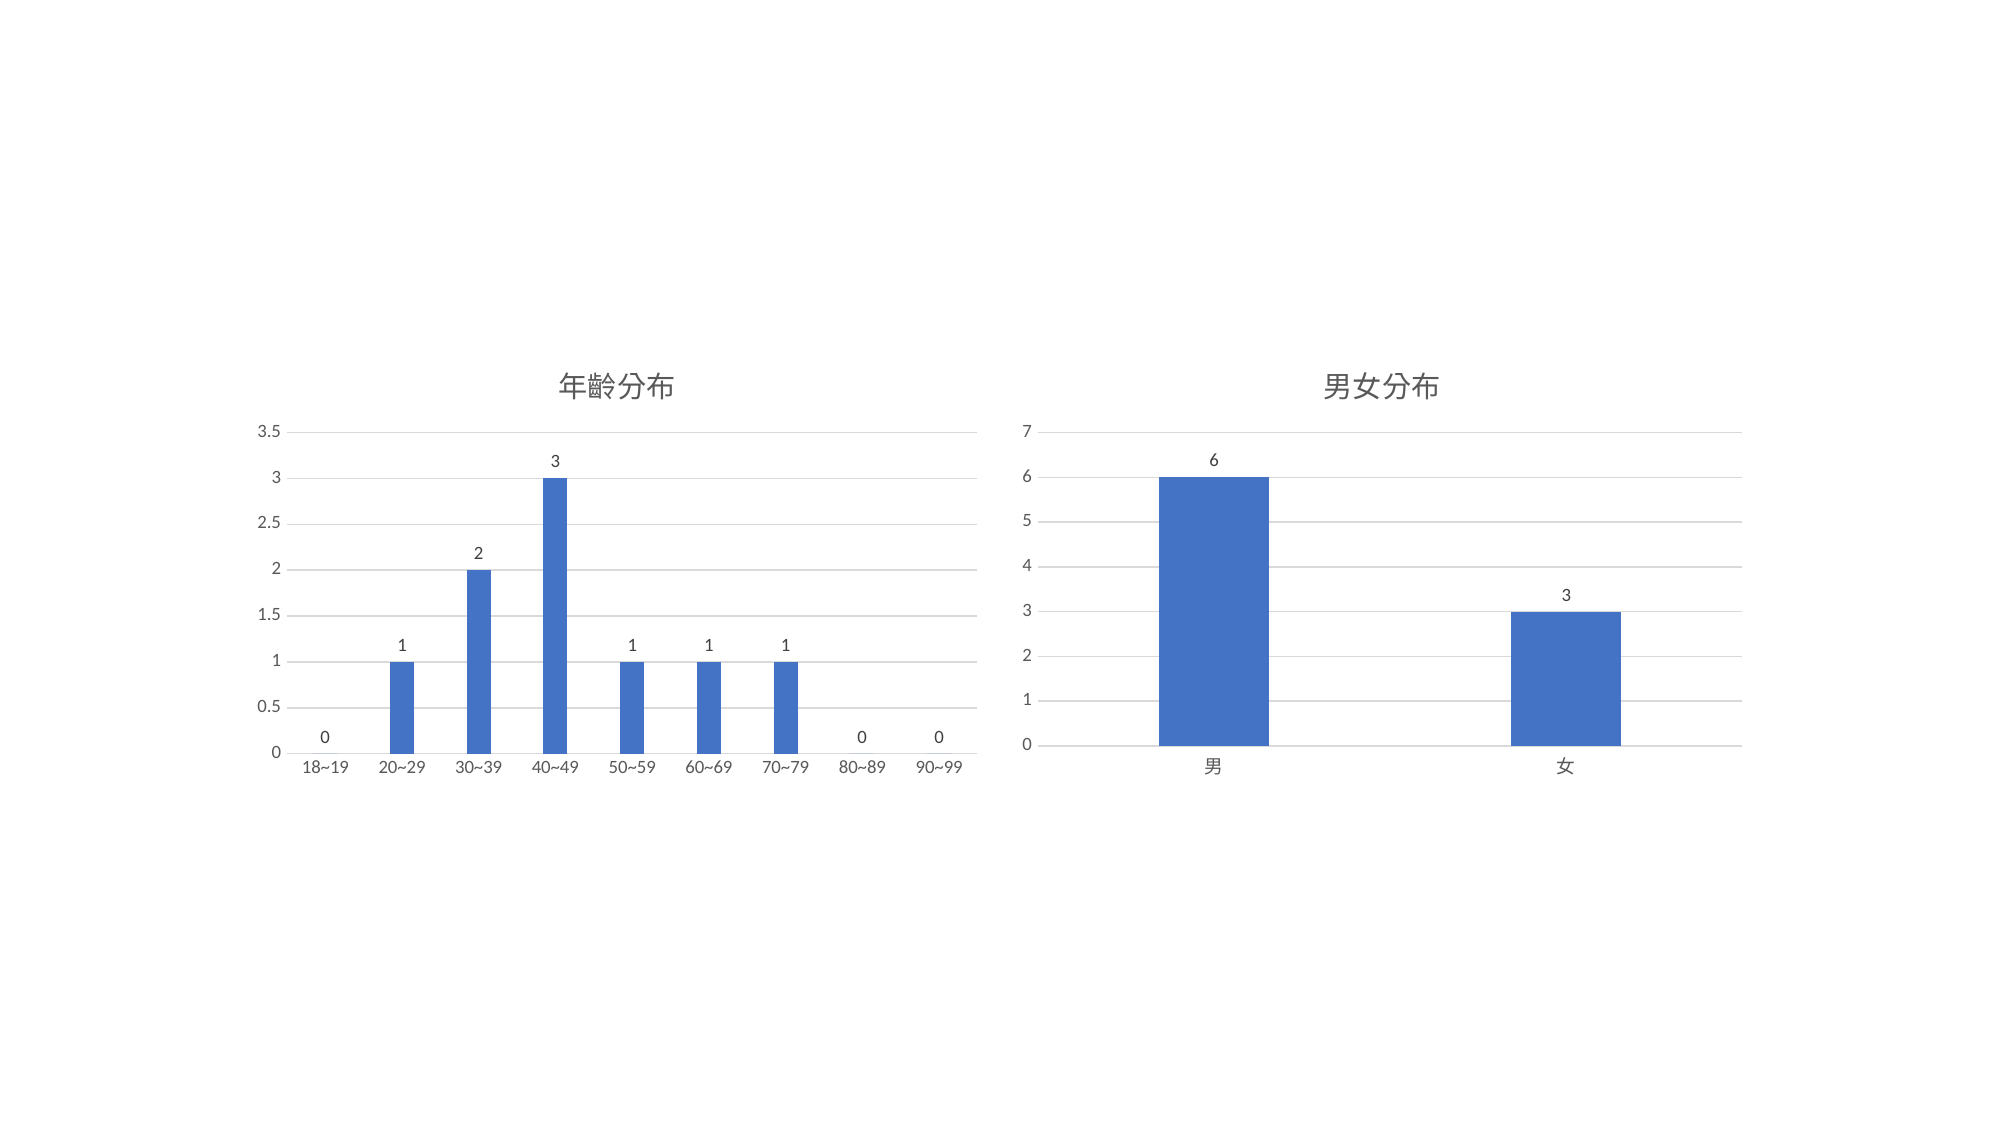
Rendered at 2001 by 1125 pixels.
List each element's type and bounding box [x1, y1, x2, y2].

chart [242, 337, 993, 788]
chart [1007, 337, 1758, 788]
